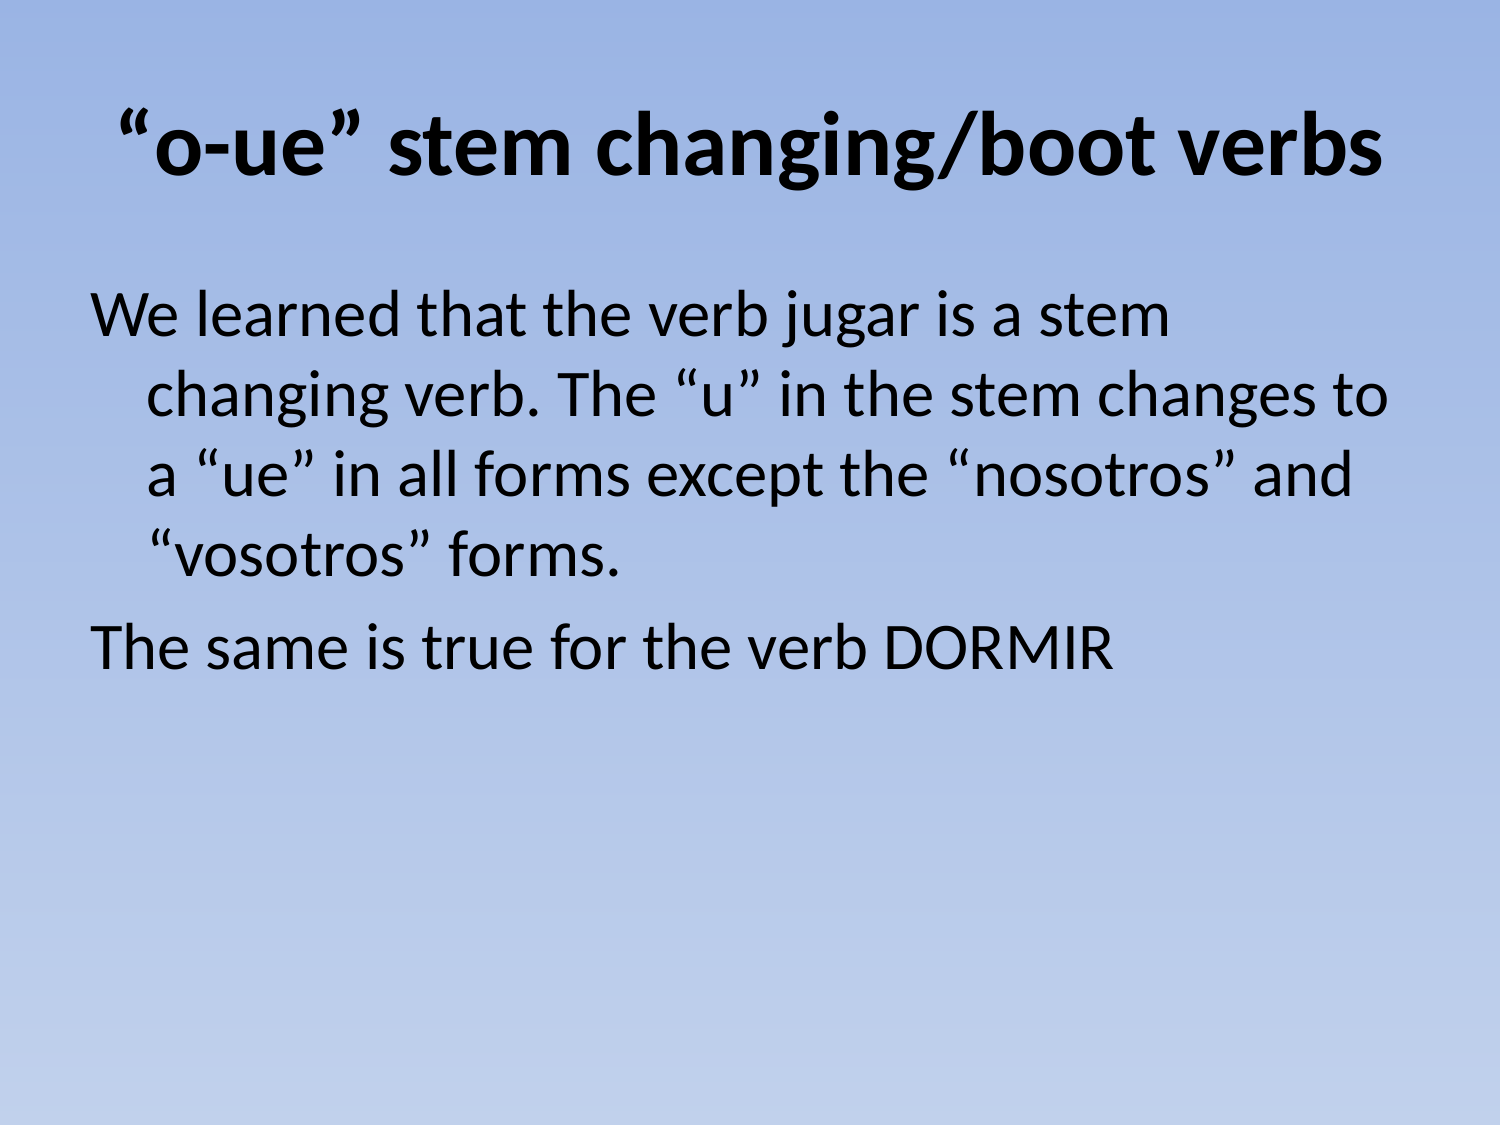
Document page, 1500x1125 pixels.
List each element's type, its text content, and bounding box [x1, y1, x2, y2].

list We learned that the verb jugar is a stem changing verb. The “u” in the stem changes to a “ue” in all forms except the “nosotros” and “vosotros” forms. The same is true for the verb DORMIR [75, 262, 1425, 1005]
title “o-ue” stem changing/boot verbs [75, 45, 1425, 233]
